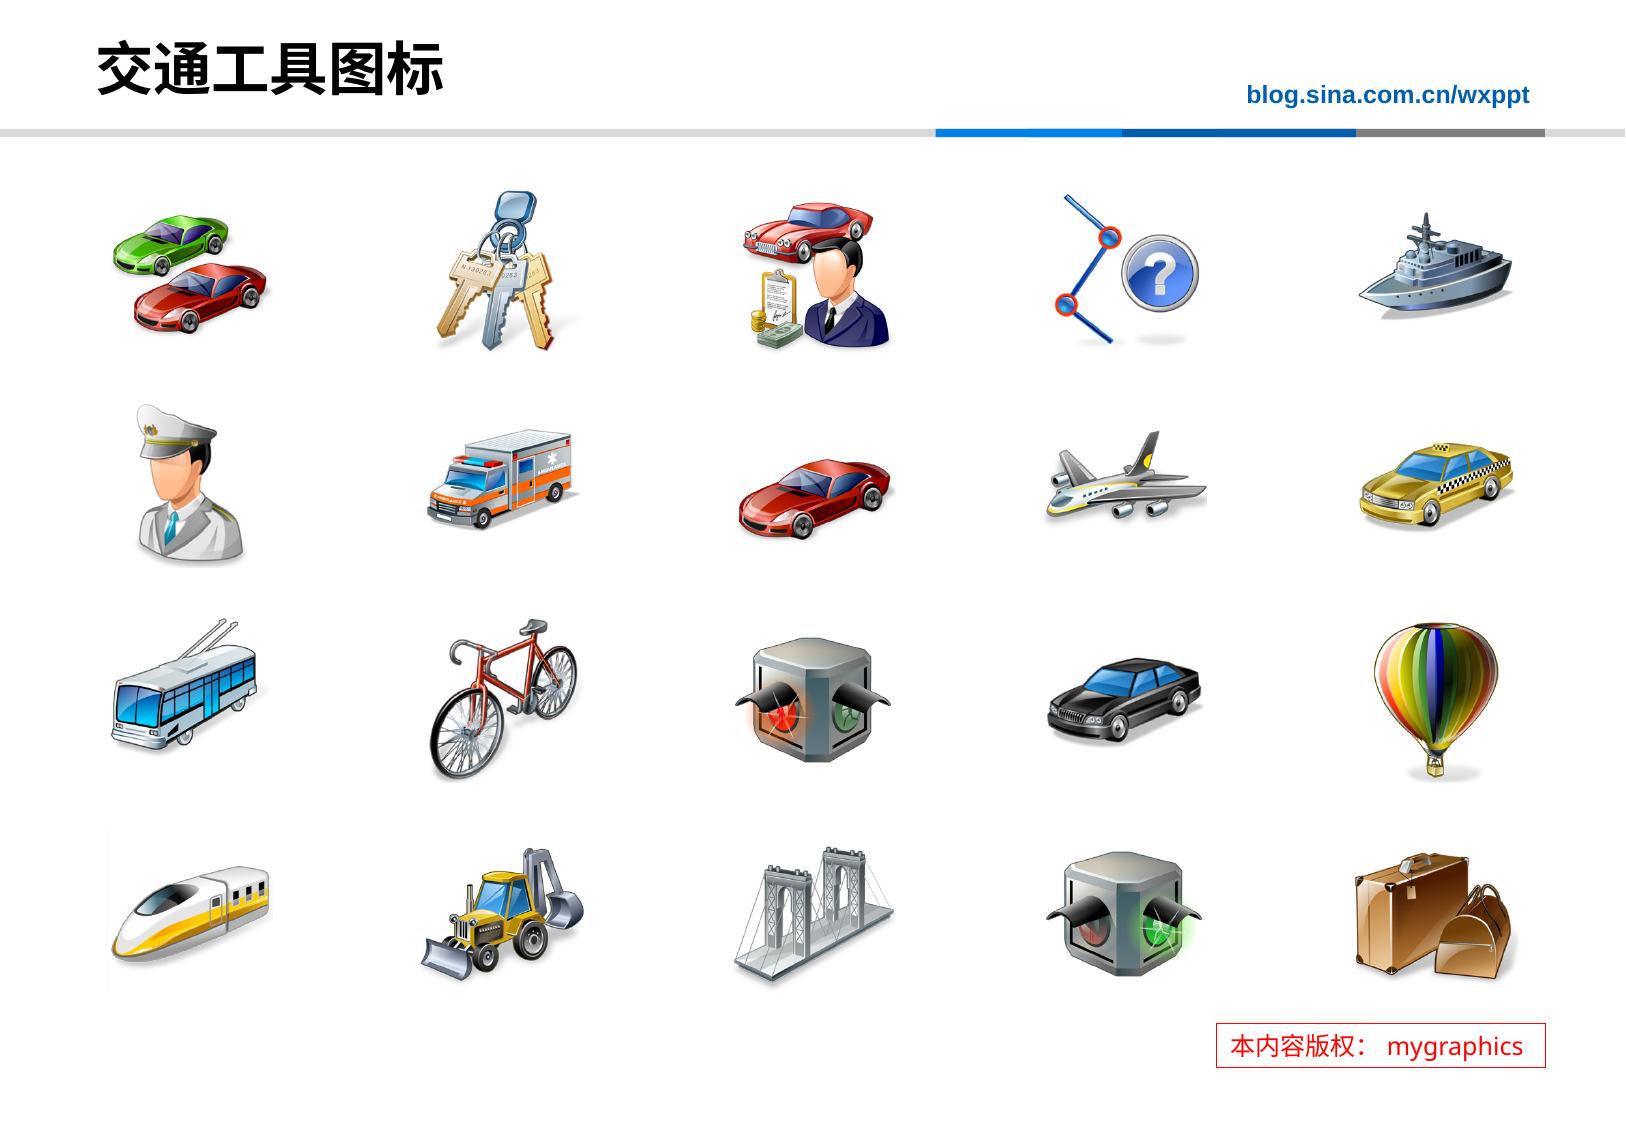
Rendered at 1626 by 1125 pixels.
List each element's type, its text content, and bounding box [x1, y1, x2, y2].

picture [106, 187, 274, 354]
picture [106, 616, 274, 783]
picture [1351, 830, 1519, 998]
title 交通工具图标 [80, 24, 1545, 111]
picture [106, 401, 274, 569]
picture [417, 830, 585, 998]
picture [1351, 187, 1519, 354]
picture [1040, 401, 1208, 569]
picture [729, 830, 896, 998]
picture [1351, 616, 1519, 783]
picture [729, 401, 896, 569]
picture [729, 187, 896, 354]
picture [417, 401, 585, 569]
picture [1351, 401, 1519, 569]
picture [417, 187, 585, 354]
picture [417, 616, 585, 783]
picture [106, 830, 274, 998]
text_box 本内容版权：mygraphics [1216, 1023, 1546, 1068]
picture [1040, 830, 1208, 998]
picture [1040, 187, 1208, 354]
picture [1040, 616, 1208, 783]
picture [729, 616, 896, 783]
